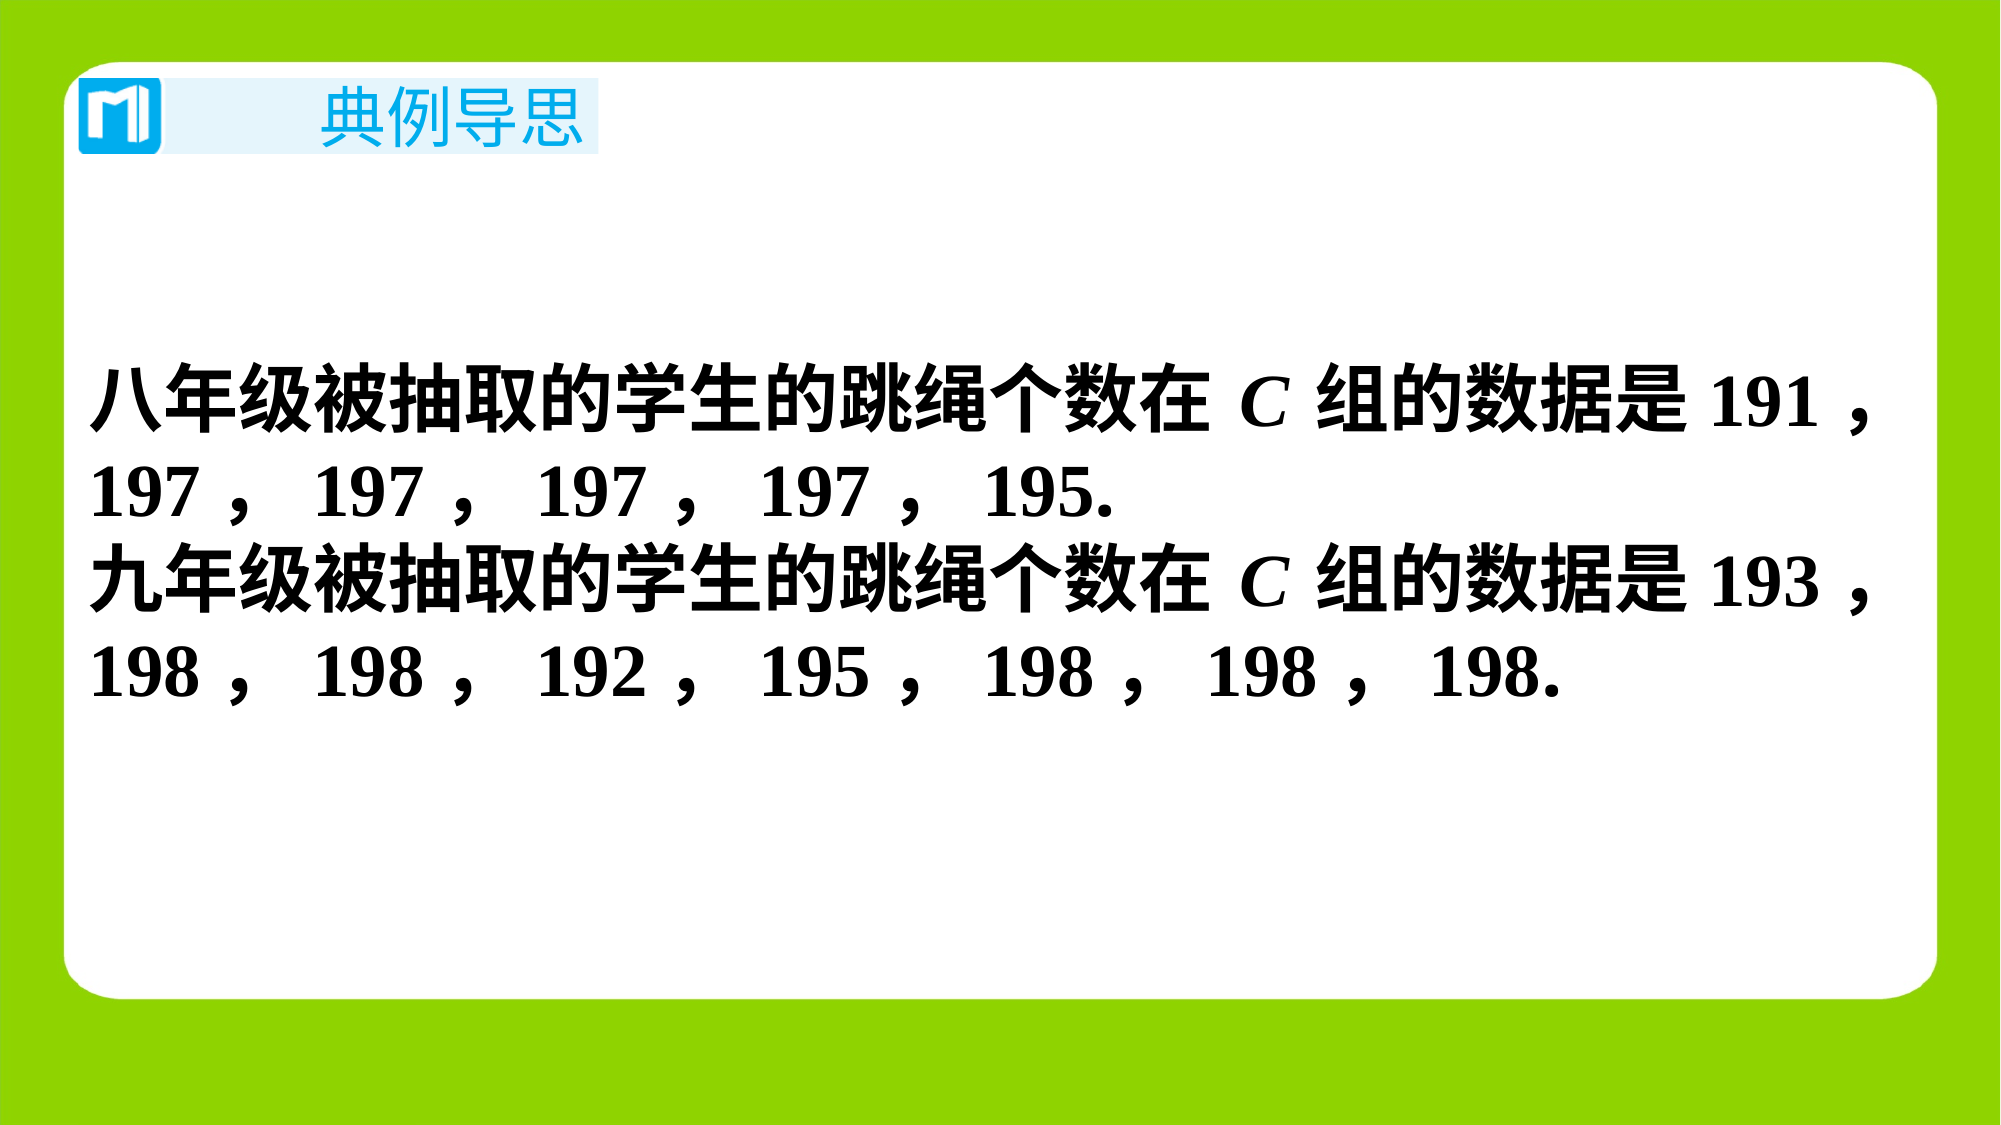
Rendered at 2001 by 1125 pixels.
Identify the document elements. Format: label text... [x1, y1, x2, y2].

picture [0, 0, 2001, 1125]
text_box 八年级被抽取的学生的跳绳个数在C组的数据是191， 197，197，197，197，195. 九年级被抽取的学生的跳绳个数在C组的数据是193， 198，198，192，195，198，198，198. [88, 351, 1974, 715]
